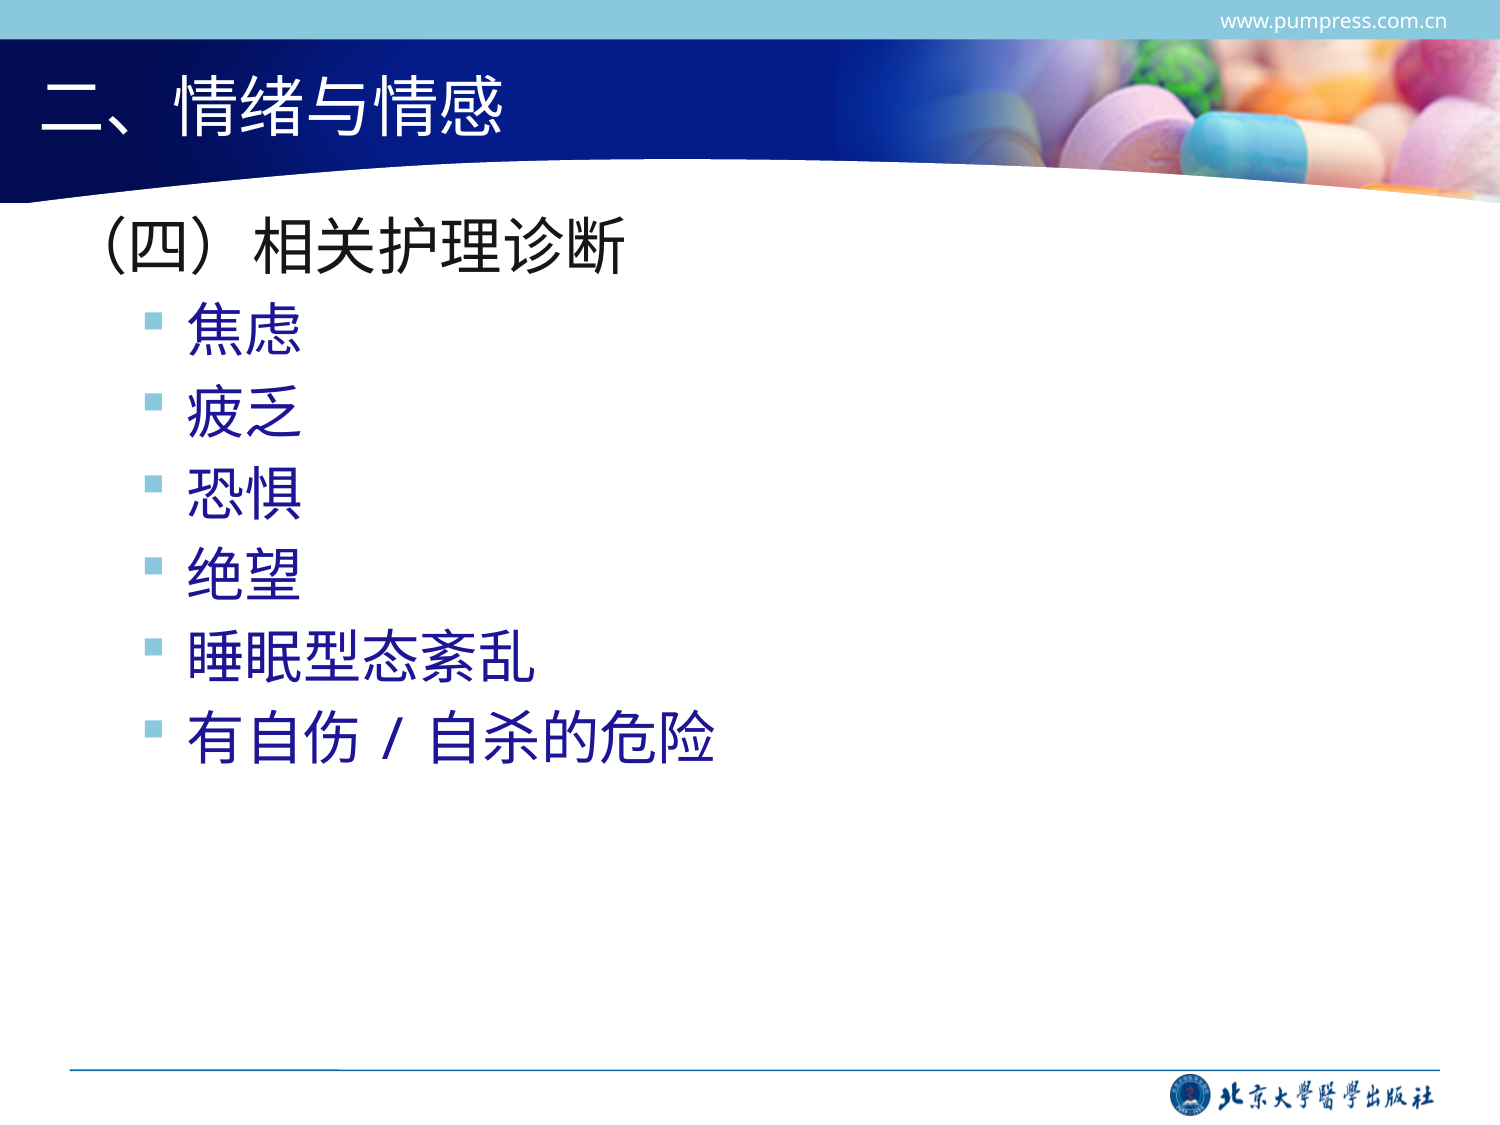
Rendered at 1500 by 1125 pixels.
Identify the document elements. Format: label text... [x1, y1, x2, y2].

slide_number www.pumpress.com.cn [1024, 0, 1463, 38]
list （四）相关护理诊断 焦虑 疲乏 恐惧 绝望 睡眠型态紊乱 有自伤/自杀的危险 [49, 198, 1463, 1026]
picture [0, 40, 1500, 203]
title 二、情绪与情感 [23, 58, 1349, 152]
picture [1170, 1074, 1436, 1118]
